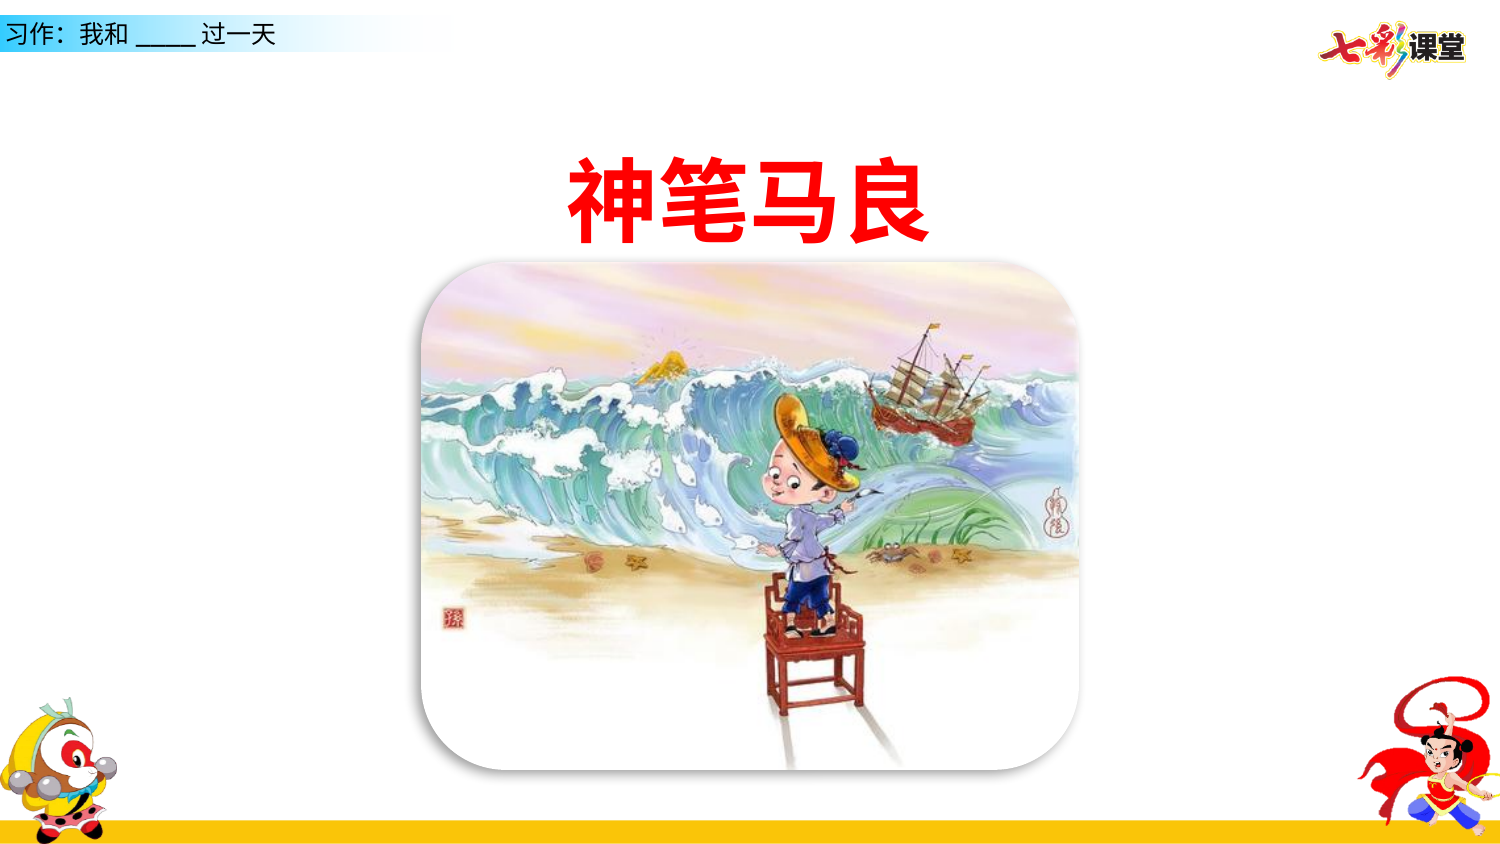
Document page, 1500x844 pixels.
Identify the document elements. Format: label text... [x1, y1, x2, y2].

picture [1350, 668, 1500, 844]
picture [420, 261, 1080, 771]
picture [0, 697, 117, 844]
text_box 神笔马良 [530, 136, 970, 257]
picture [1316, 20, 1468, 80]
